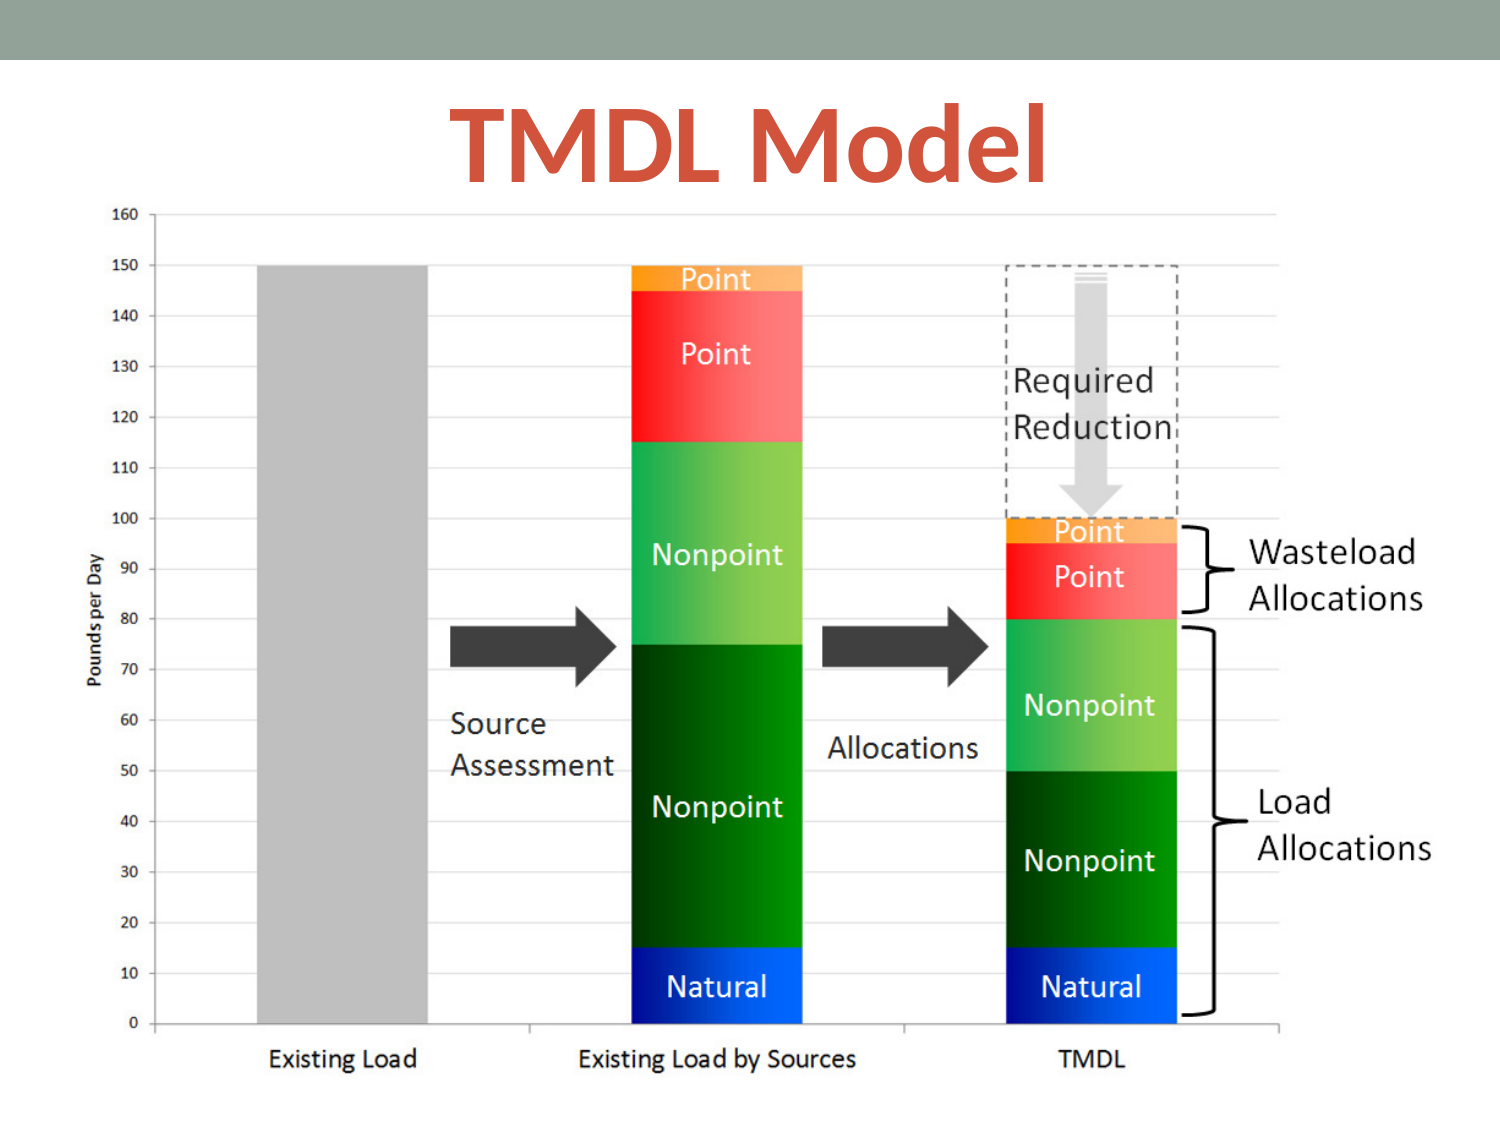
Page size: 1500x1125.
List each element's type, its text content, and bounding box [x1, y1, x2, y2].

text_box TMDL Model [24, 62, 1475, 238]
picture [55, 187, 1454, 1088]
